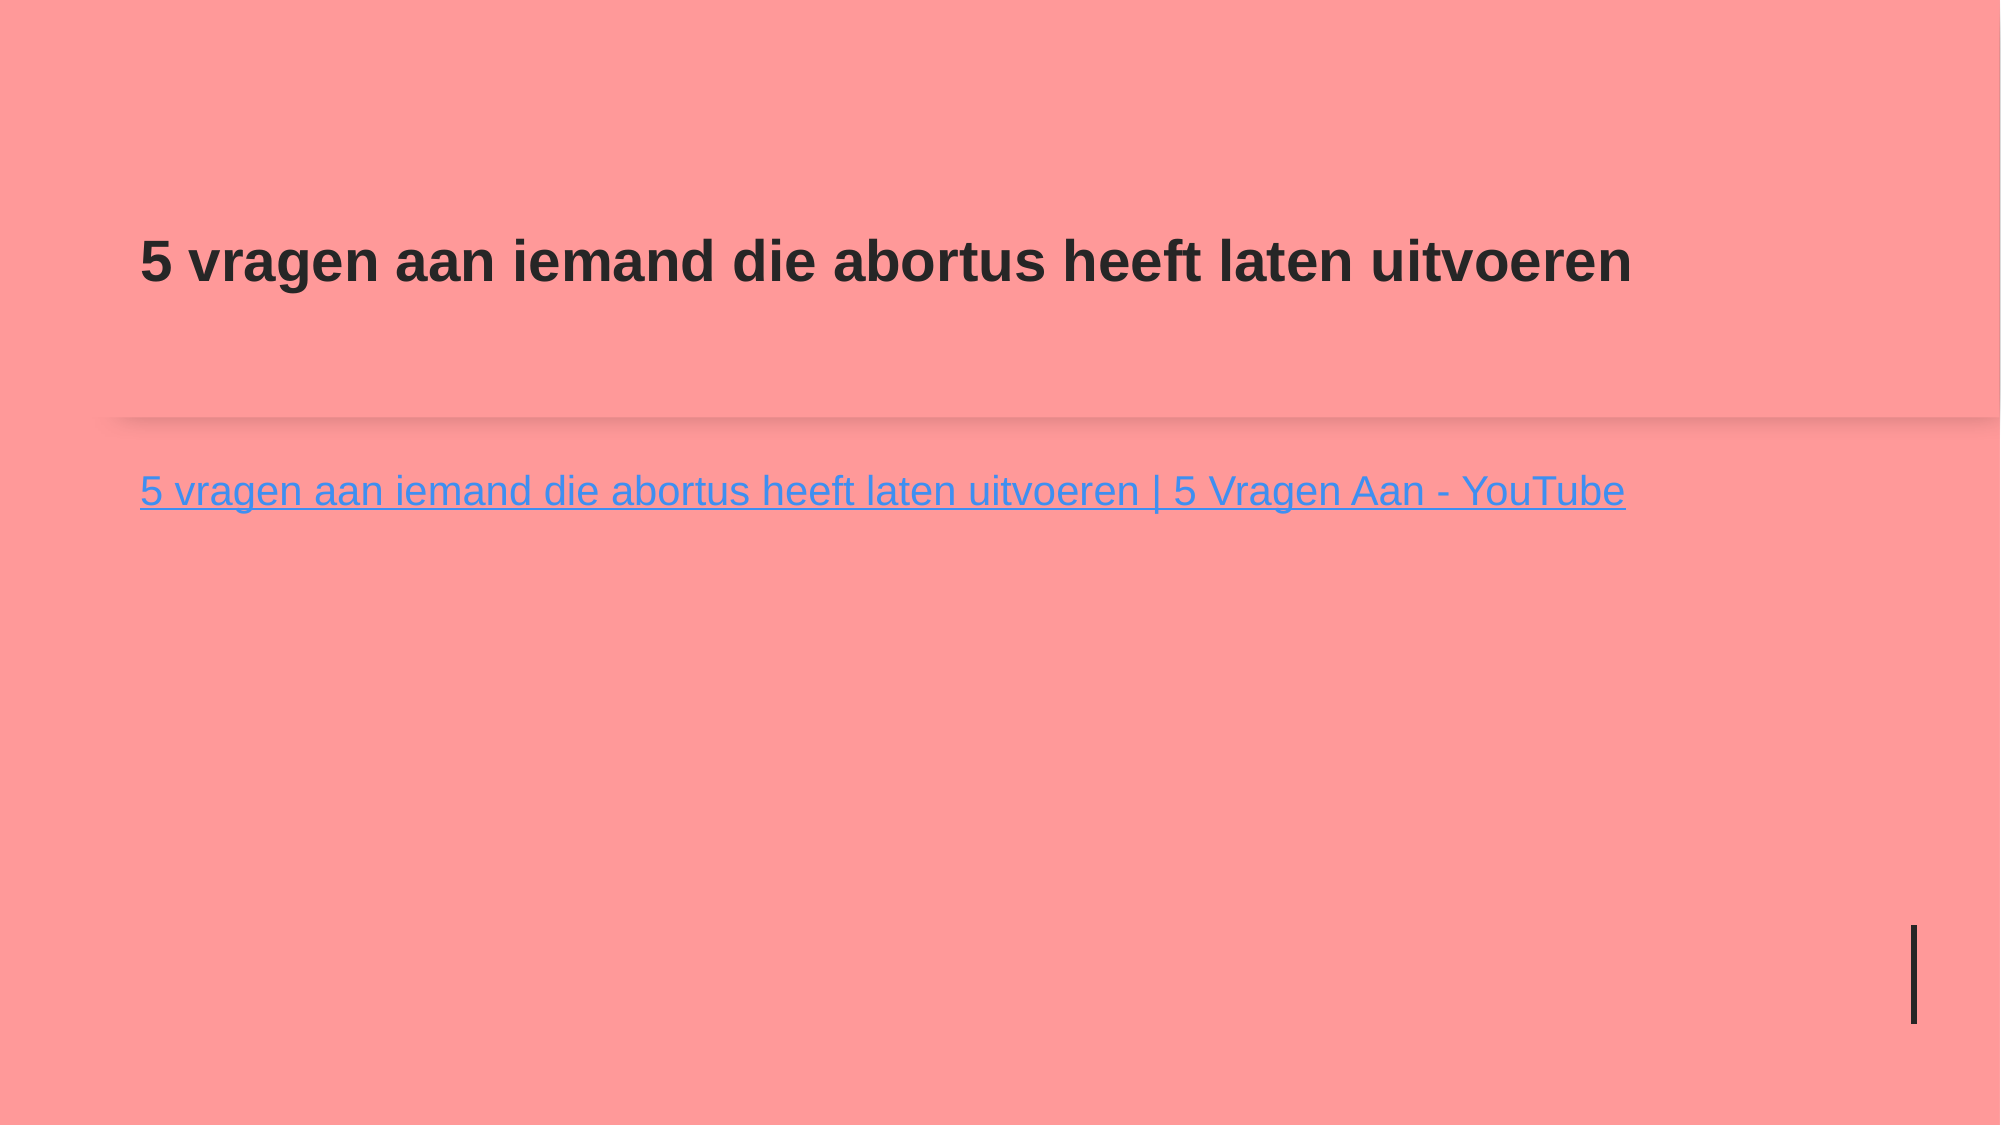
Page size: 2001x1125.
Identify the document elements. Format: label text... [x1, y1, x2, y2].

list 5 vragen aan iemand die abortus heeft laten uitvoeren | 5 Vragen Aan - YouTube [124, 451, 1828, 987]
title 5 vragen aan iemand die abortus heeft laten uitvoeren [124, 140, 1828, 376]
